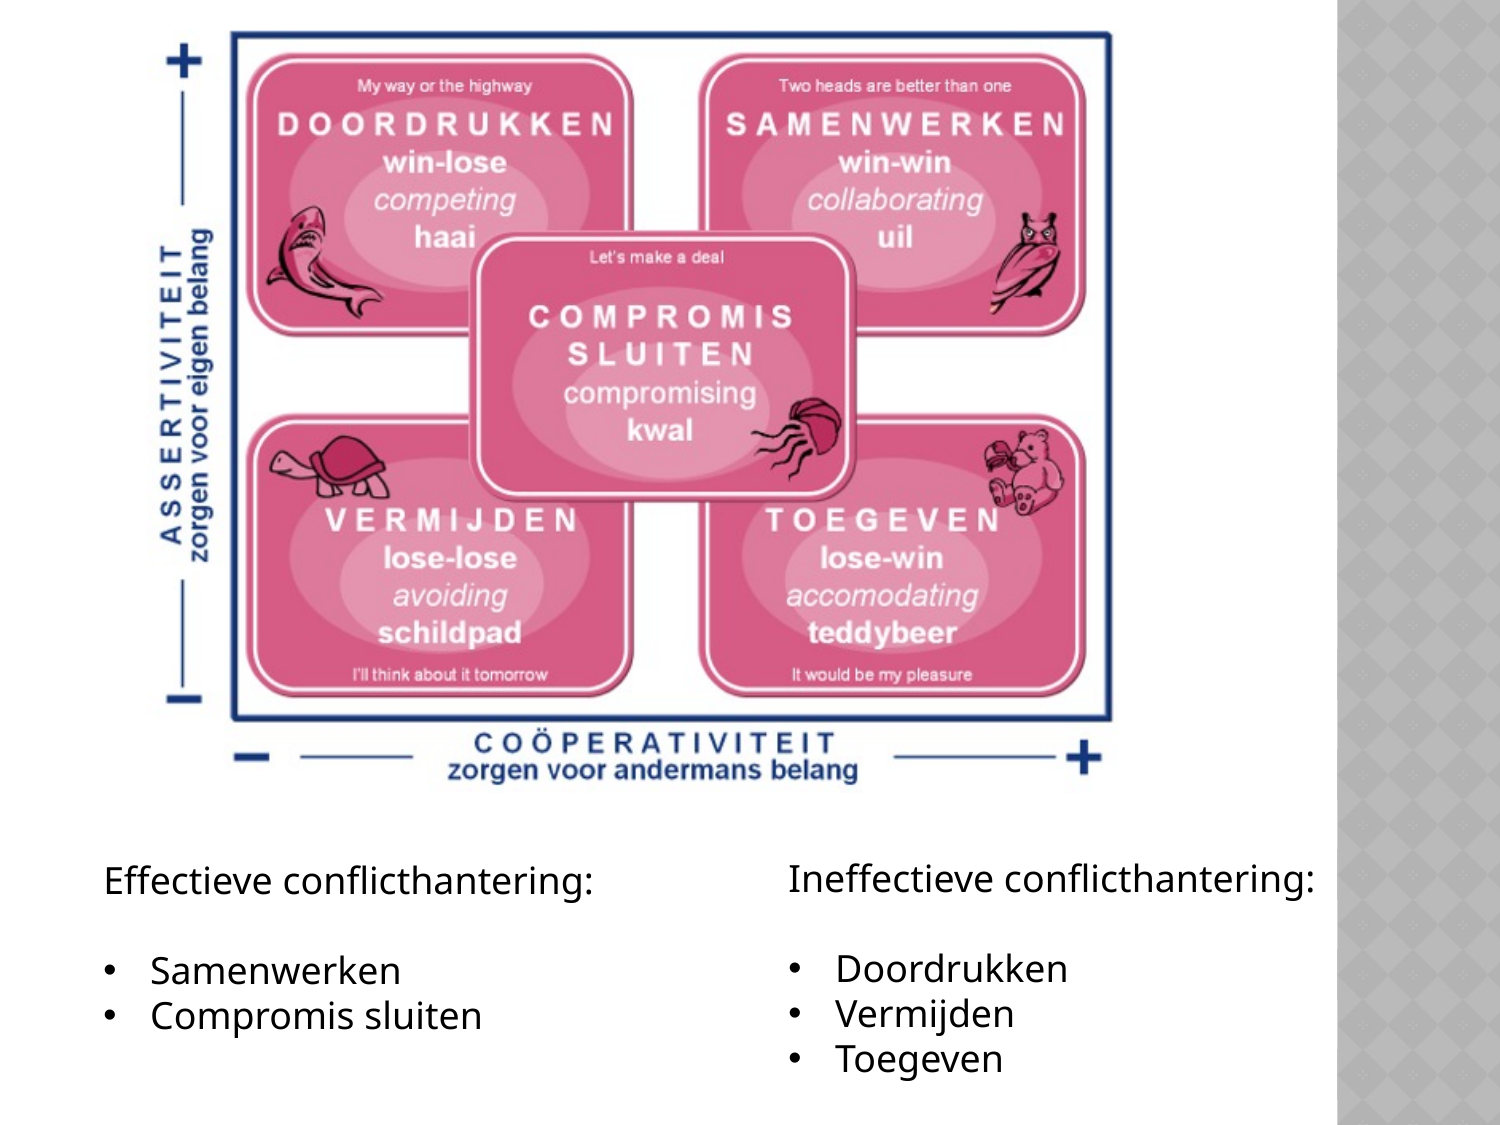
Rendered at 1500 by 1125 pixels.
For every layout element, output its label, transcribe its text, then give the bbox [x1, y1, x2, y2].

text_box Ineffectieve conflicthantering: Doordrukken Vermijden Toegeven [773, 847, 1412, 1088]
text_box Effectieve conflicthantering: Samenwerken Compromis sluiten [88, 849, 668, 1045]
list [123, 30, 1141, 794]
